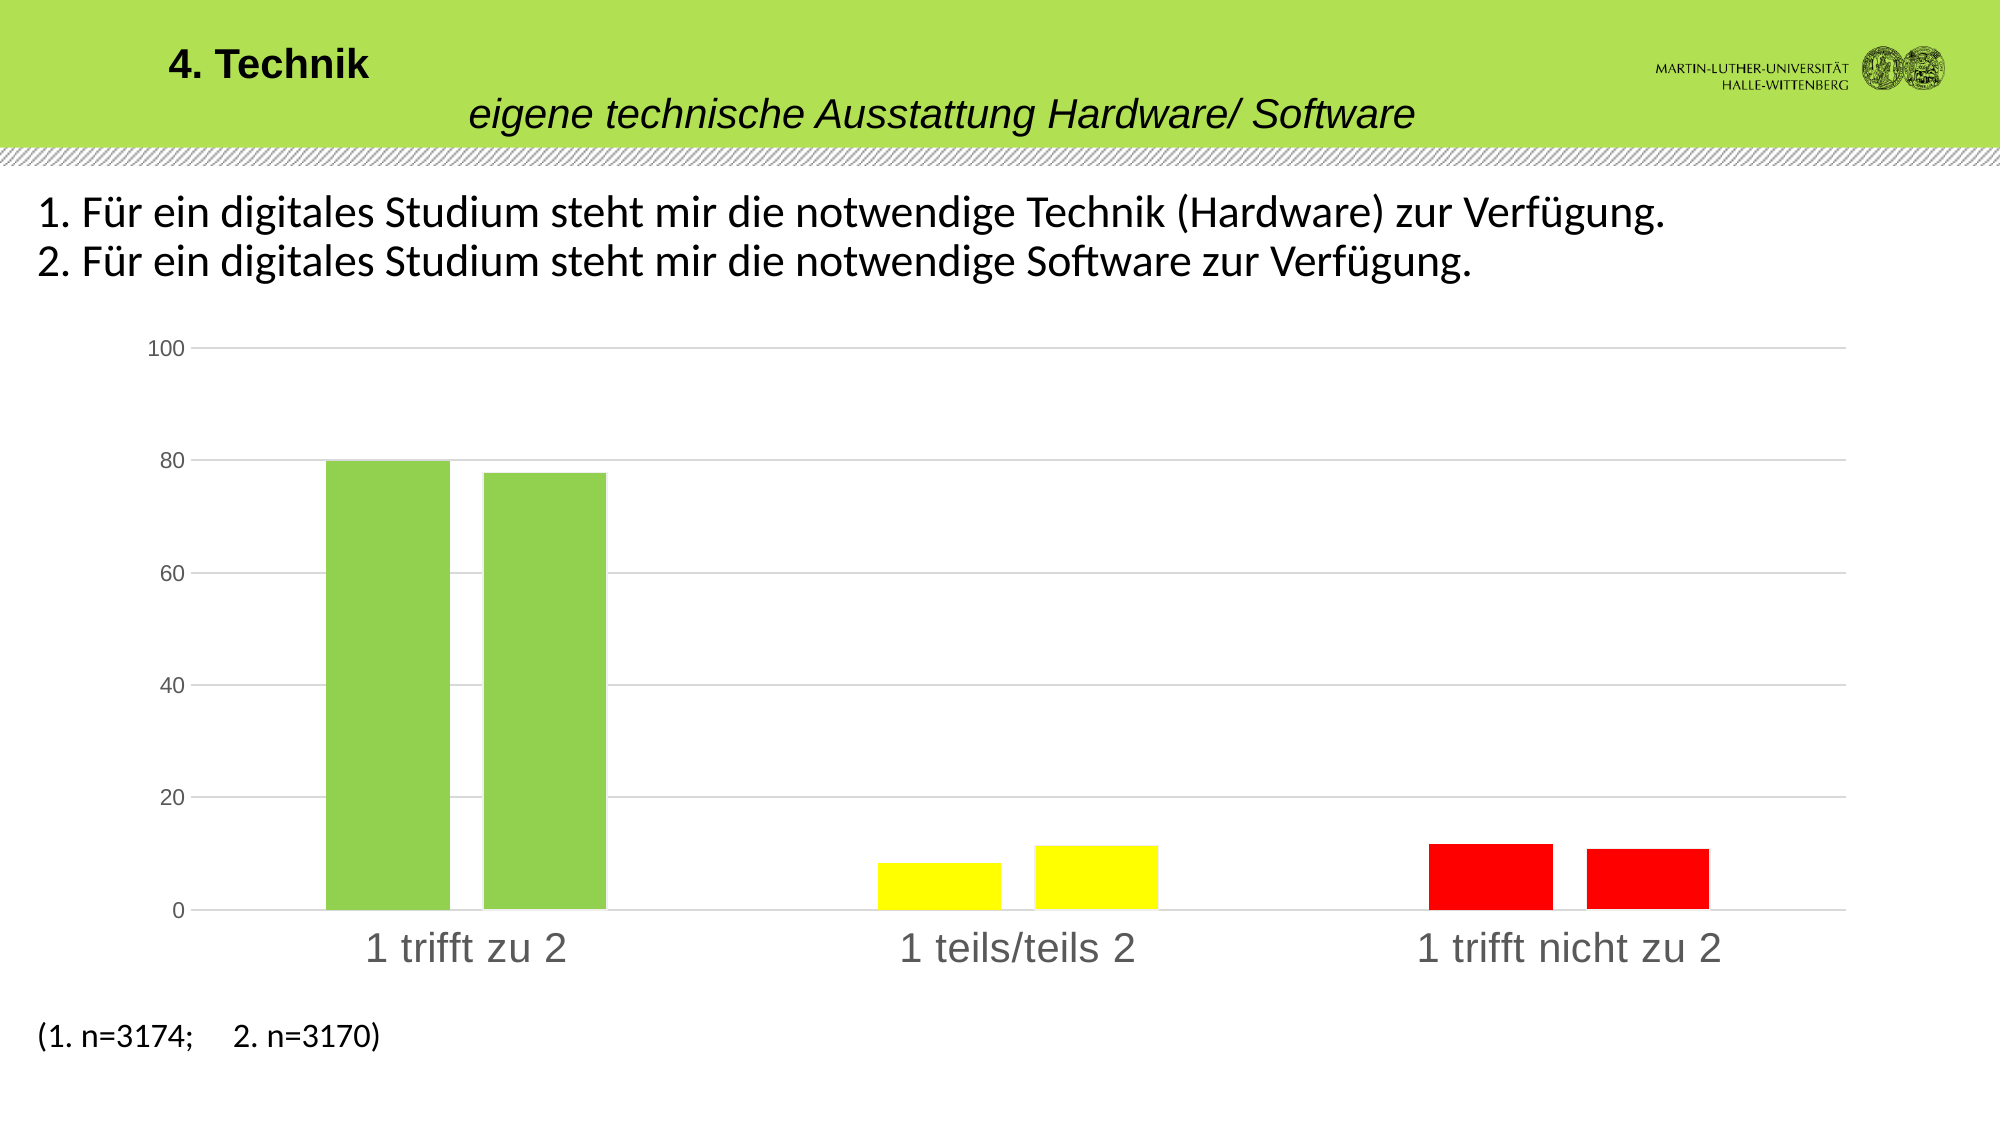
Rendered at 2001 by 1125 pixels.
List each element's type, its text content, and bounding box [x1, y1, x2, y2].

text_box 4. Technik eigene technische Ausstattung Hardware/ Software [161, 29, 1425, 145]
picture [1656, 46, 1945, 90]
chart [140, 297, 1855, 987]
title 1. Für ein digitales Studium steht mir die notwendige Technik (Hardware) zur Verfügung. 2. Für ein digitales Studium steht mir die notwendige Software zur Verfügung. (1. n=3174; 2. n=3170) [36, 187, 1964, 1083]
picture [0, 148, 2000, 166]
